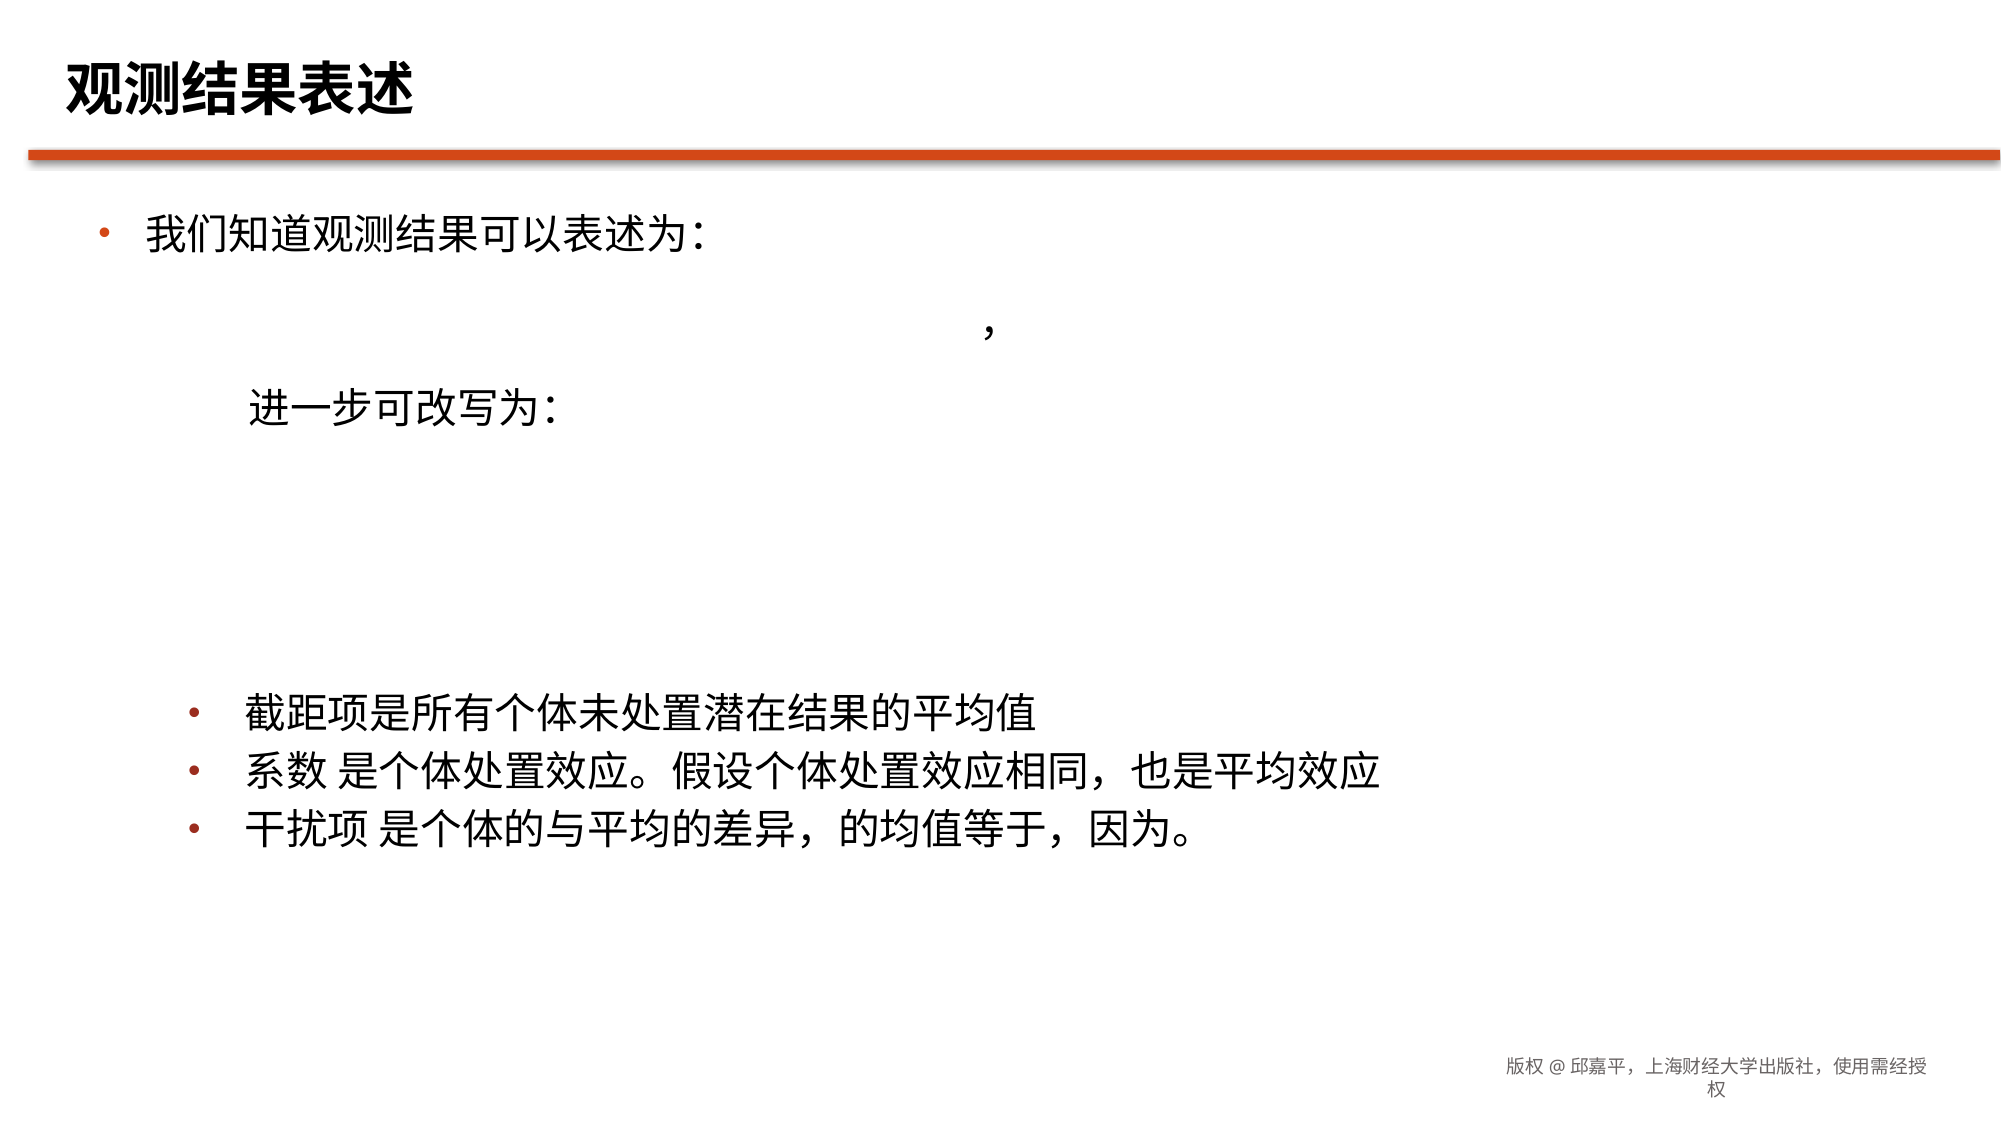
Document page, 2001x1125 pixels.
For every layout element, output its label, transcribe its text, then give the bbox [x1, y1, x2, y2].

footer 版权@邱嘉平，上海财经大学出版社，使用需经授权 [1483, 1046, 1950, 1109]
